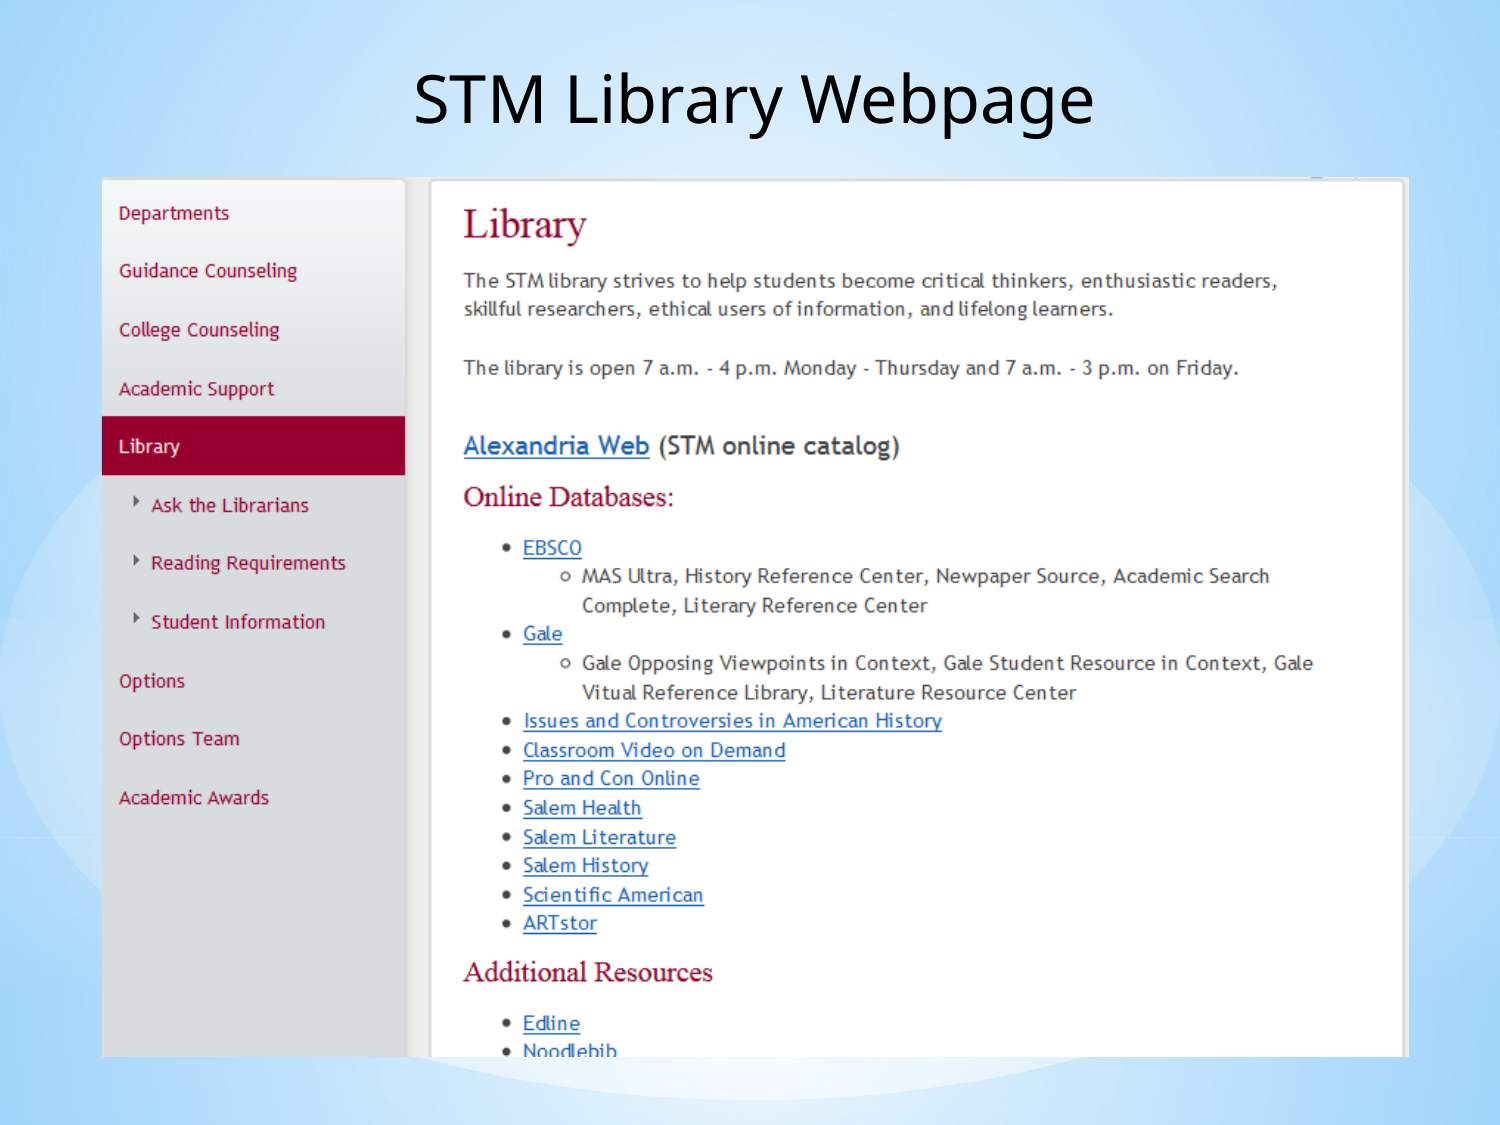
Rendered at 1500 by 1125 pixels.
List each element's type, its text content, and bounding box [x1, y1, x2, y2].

picture [101, 177, 1410, 1057]
text_box STM Library Webpage [101, 49, 1409, 145]
